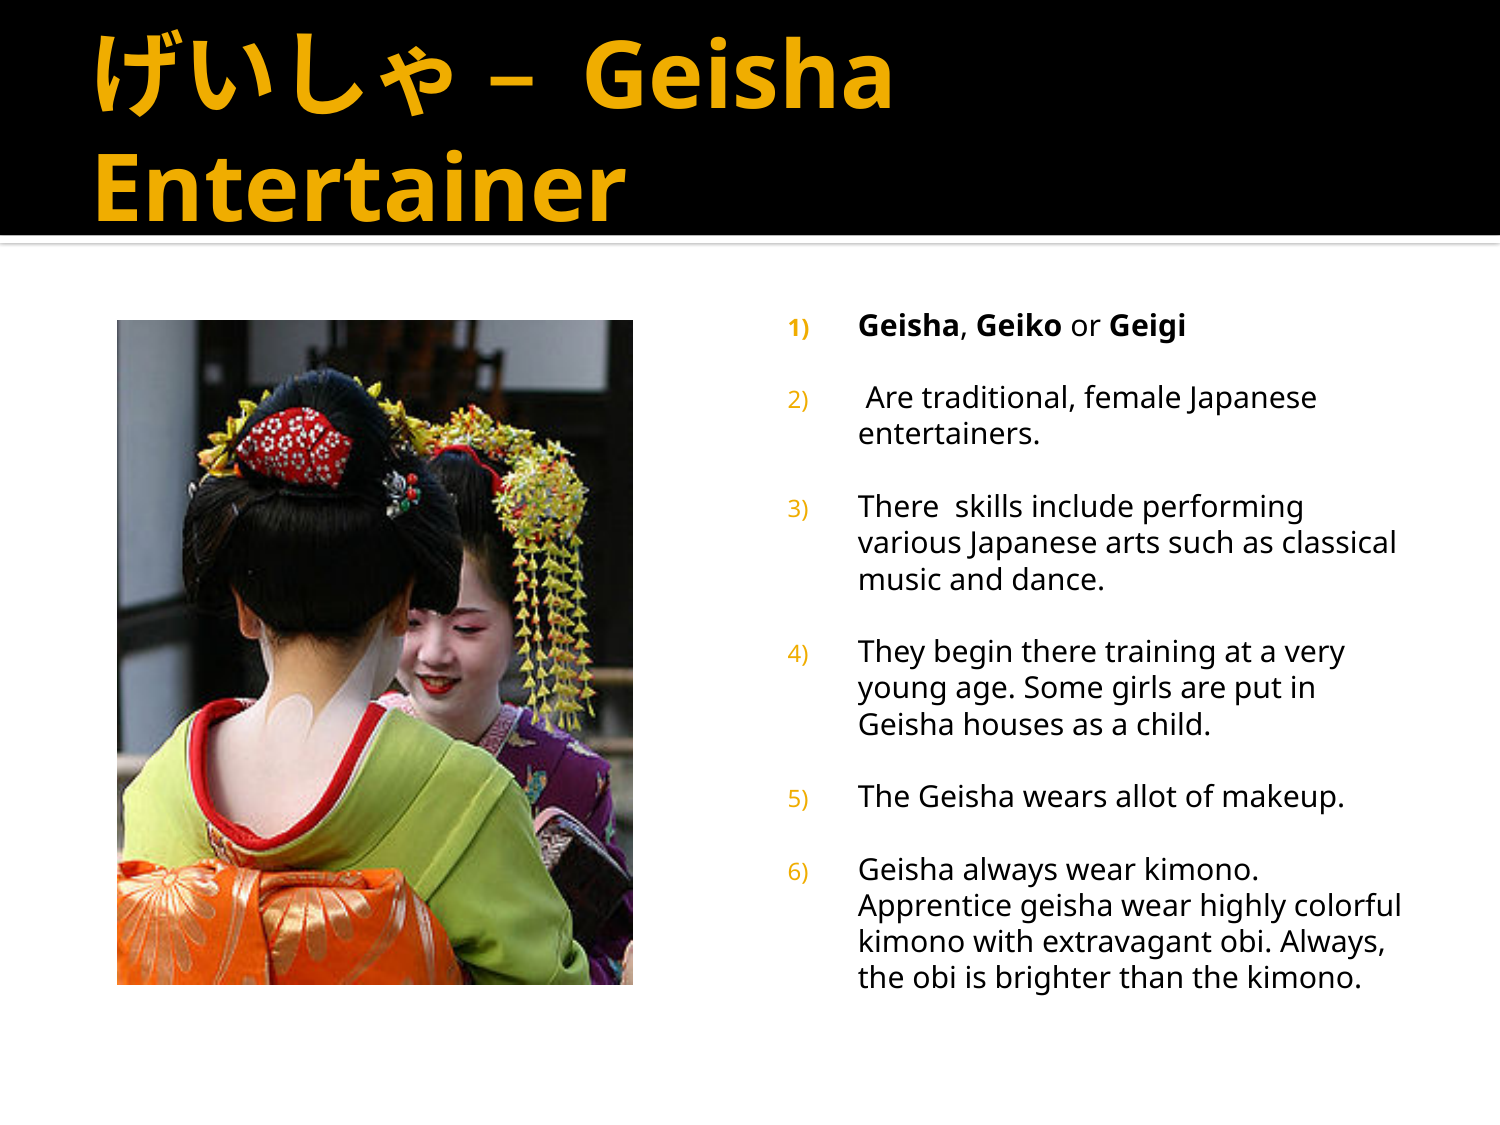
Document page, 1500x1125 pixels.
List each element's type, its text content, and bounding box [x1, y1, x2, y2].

title げいしゃ – Geisha Entertainer [75, 24, 1425, 231]
list Geisha, Geiko or Geigi Are traditional, female Japanese entertainers. There skills include performing various Japanese arts such as classical music and dance. They begin there training at a very young age. Some girls are put in Geisha houses as a child. The Geisha wears allot of makeup. Geisha always wear kimono. Apprentice geisha wear highly colorful kimono with extravagant obi. Always, the obi is brighter than the kimono. [762, 291, 1425, 1050]
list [117, 320, 633, 985]
